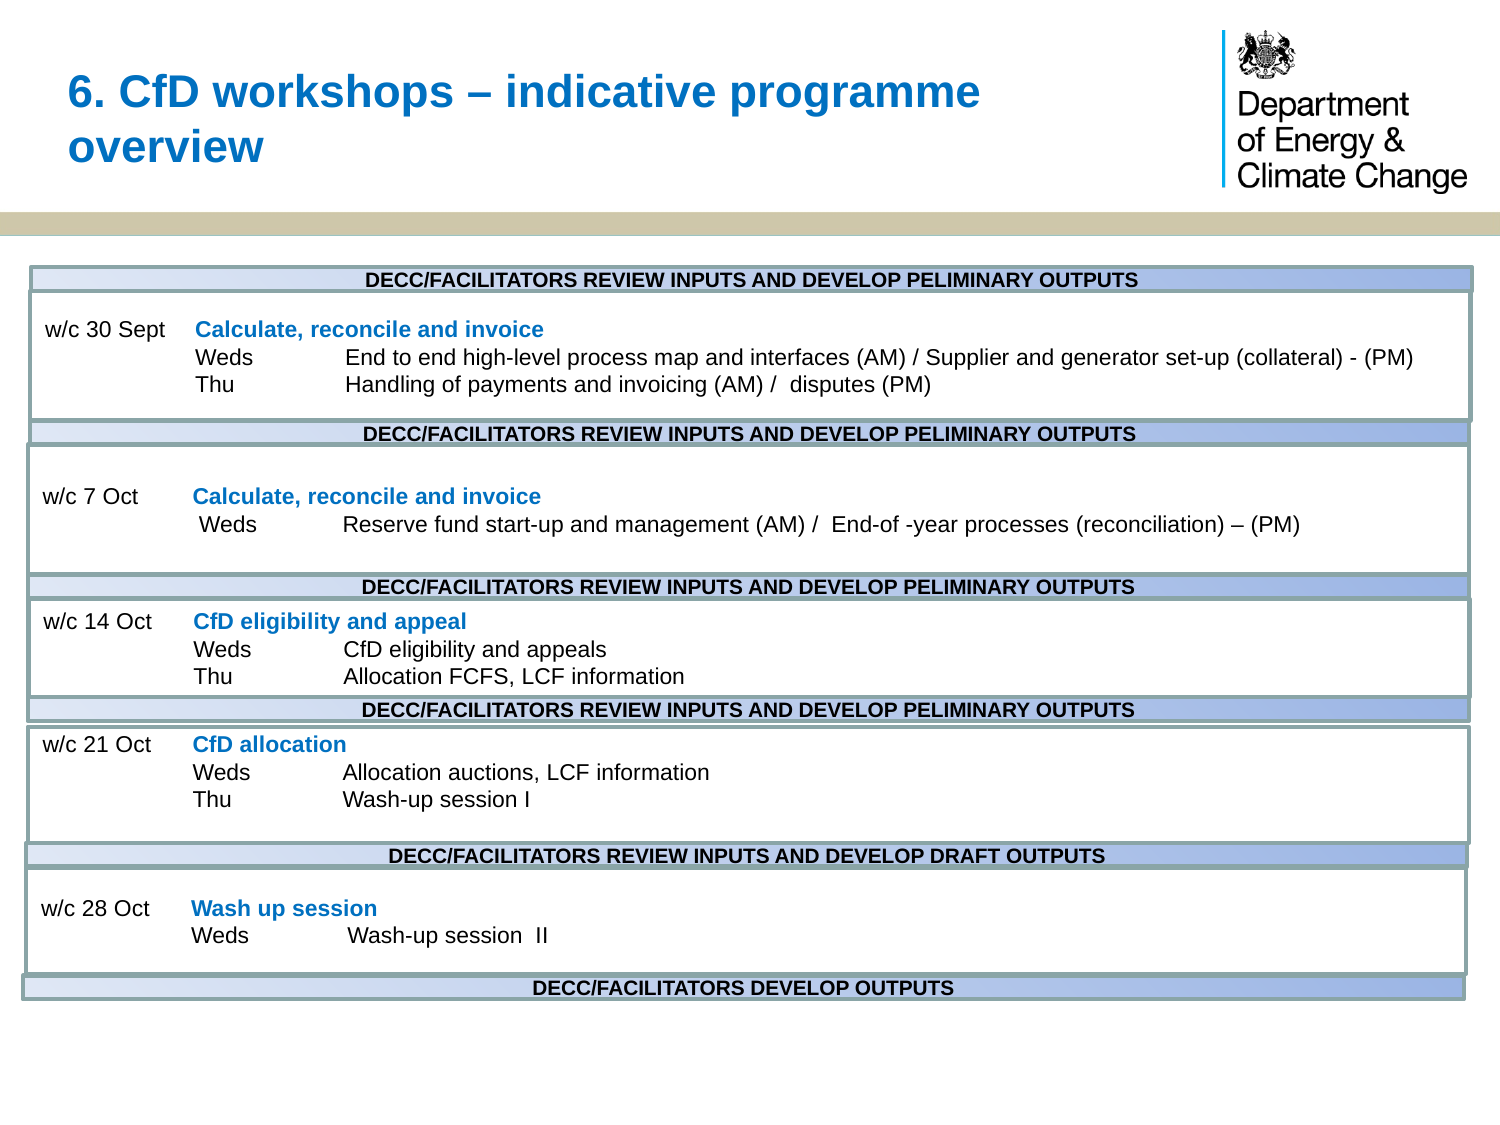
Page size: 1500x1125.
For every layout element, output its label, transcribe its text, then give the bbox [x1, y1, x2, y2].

text_box w/c 7 Oct Calculate, reconcile and invoice Weds Reserve fund start-up and management (AM) / End-of -year processes (reconciliation) – (PM) [26, 442, 1471, 572]
picture [0, 208, 1500, 236]
text_box DECC/FACILITATORS REVIEW INPUTS AND DEVELOP PELIMINARY OUTPUTS [26, 699, 1471, 723]
text_box w/c 14 Oct CfD eligibility and appeal Weds CfD eligibility and appeals Thu Allocation FCFS, LCF information [26, 597, 1472, 699]
text_box DECC/FACILITATORS REVIEW INPUTS AND DEVELOP PELIMINARY OUTPUTS [29, 265, 1474, 293]
text_box w/c 30 Sept Calculate, reconcile and invoice Weds End to end high-level process map and interfaces (AM) / Supplier and generator set-up (collateral) - (PM) Thu Handling of payments and invoicing (AM) / disputes (PM) [28, 289, 1473, 423]
text_box 6. CfD workshops – indicative programme overview [53, 54, 1140, 180]
text_box DECC/FACILITATORS REVIEW INPUTS AND DEVELOP PELIMINARY OUTPUTS [26, 572, 1471, 597]
text_box DECC/FACILITATORS DEVELOP OUTPUTS [21, 973, 1466, 1001]
text_box DECC/FACILITATORS REVIEW INPUTS AND DEVELOP DRAFT OUTPUTS [24, 841, 1469, 869]
text_box w/c 28 Oct Wash up session Weds Wash-up session II [24, 865, 1468, 976]
picture [1222, 30, 1467, 194]
text_box DECC/FACILITATORS REVIEW INPUTS AND DEVELOP PELIMINARY OUTPUTS [28, 419, 1471, 447]
text_box w/c 21 Oct CfD allocation Weds Allocation auctions, LCF information Thu Wash-up session I [26, 725, 1471, 845]
